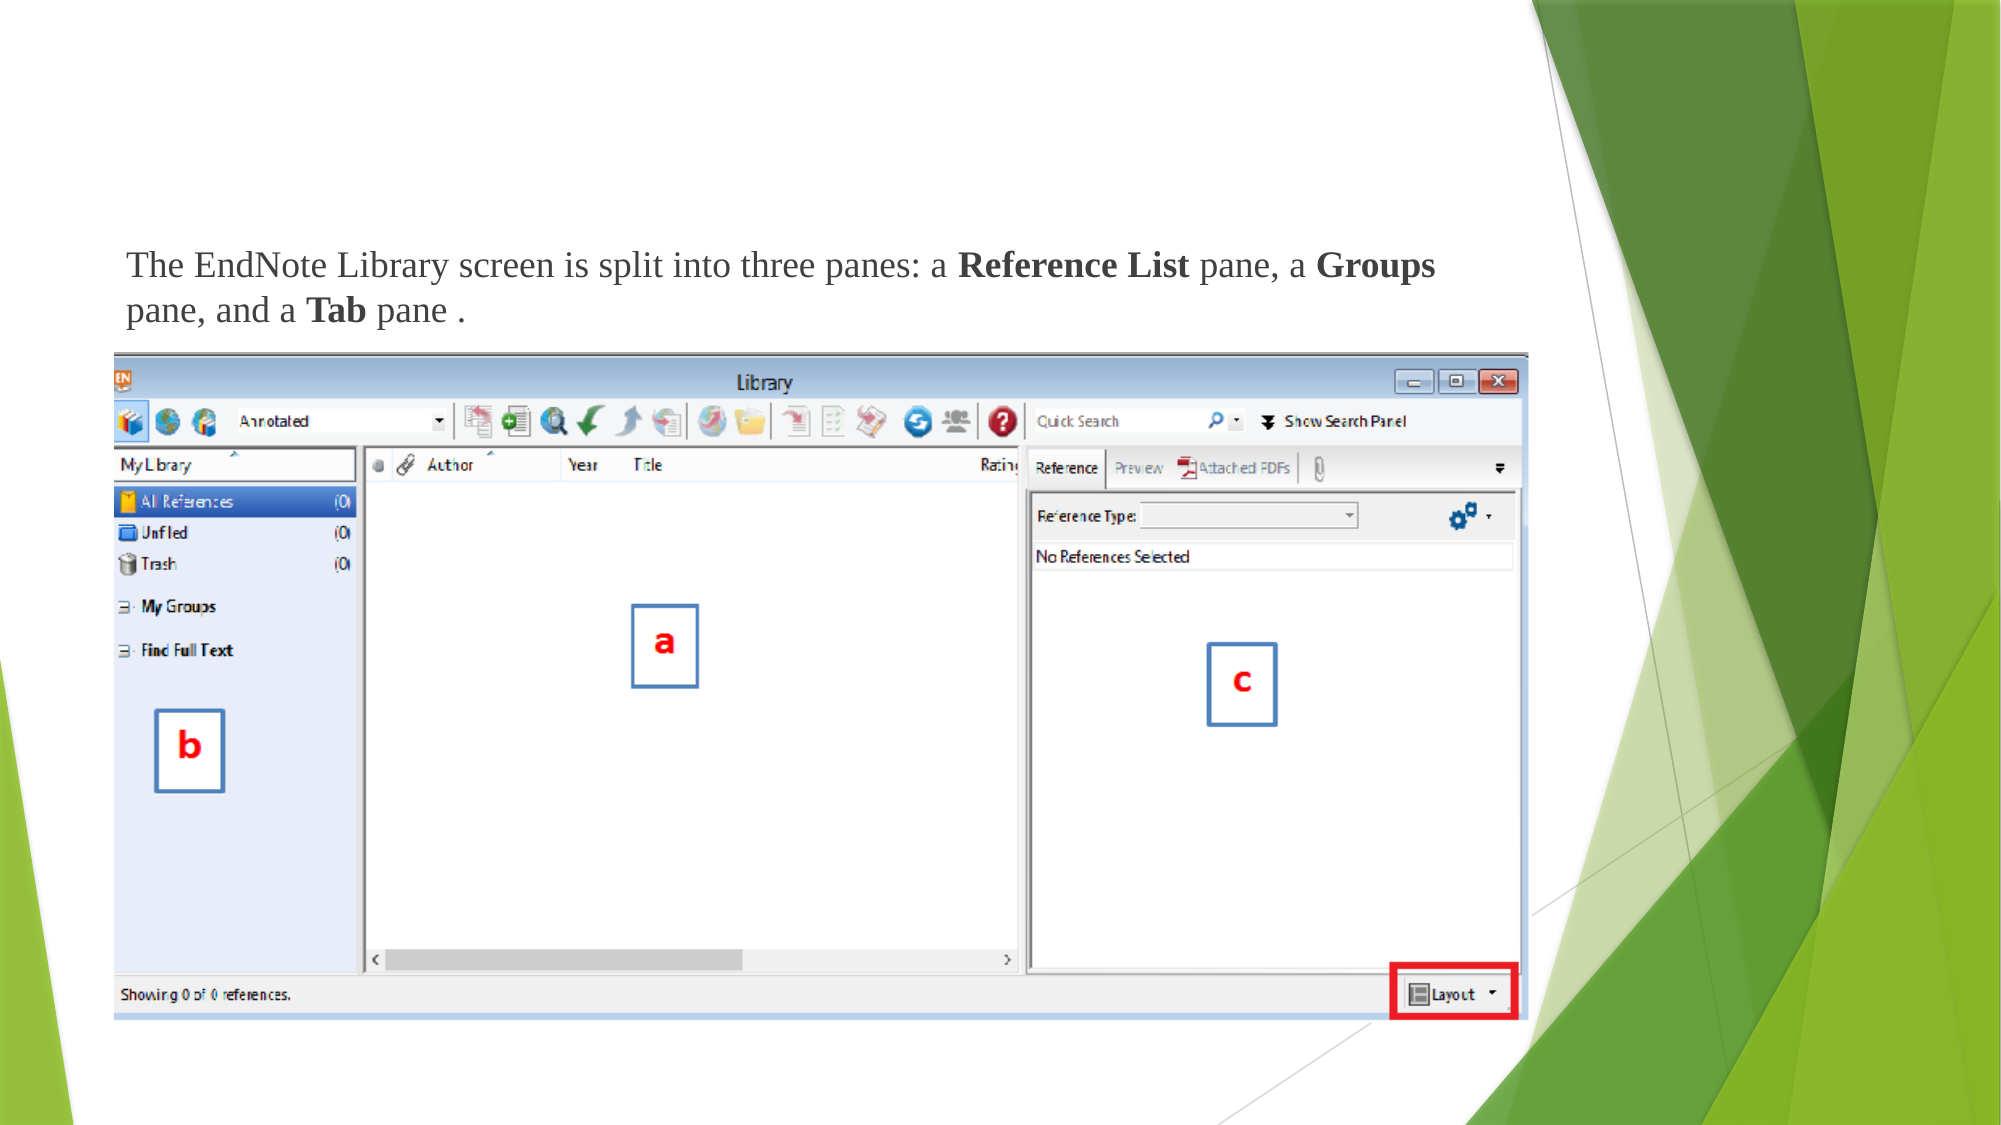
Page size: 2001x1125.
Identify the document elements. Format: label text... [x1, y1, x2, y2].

picture [113, 352, 1533, 1024]
list The EndNote Library screen is split into three panes: a Reference List pane, a Groups pane, and a Tab pane . [111, 232, 1522, 353]
